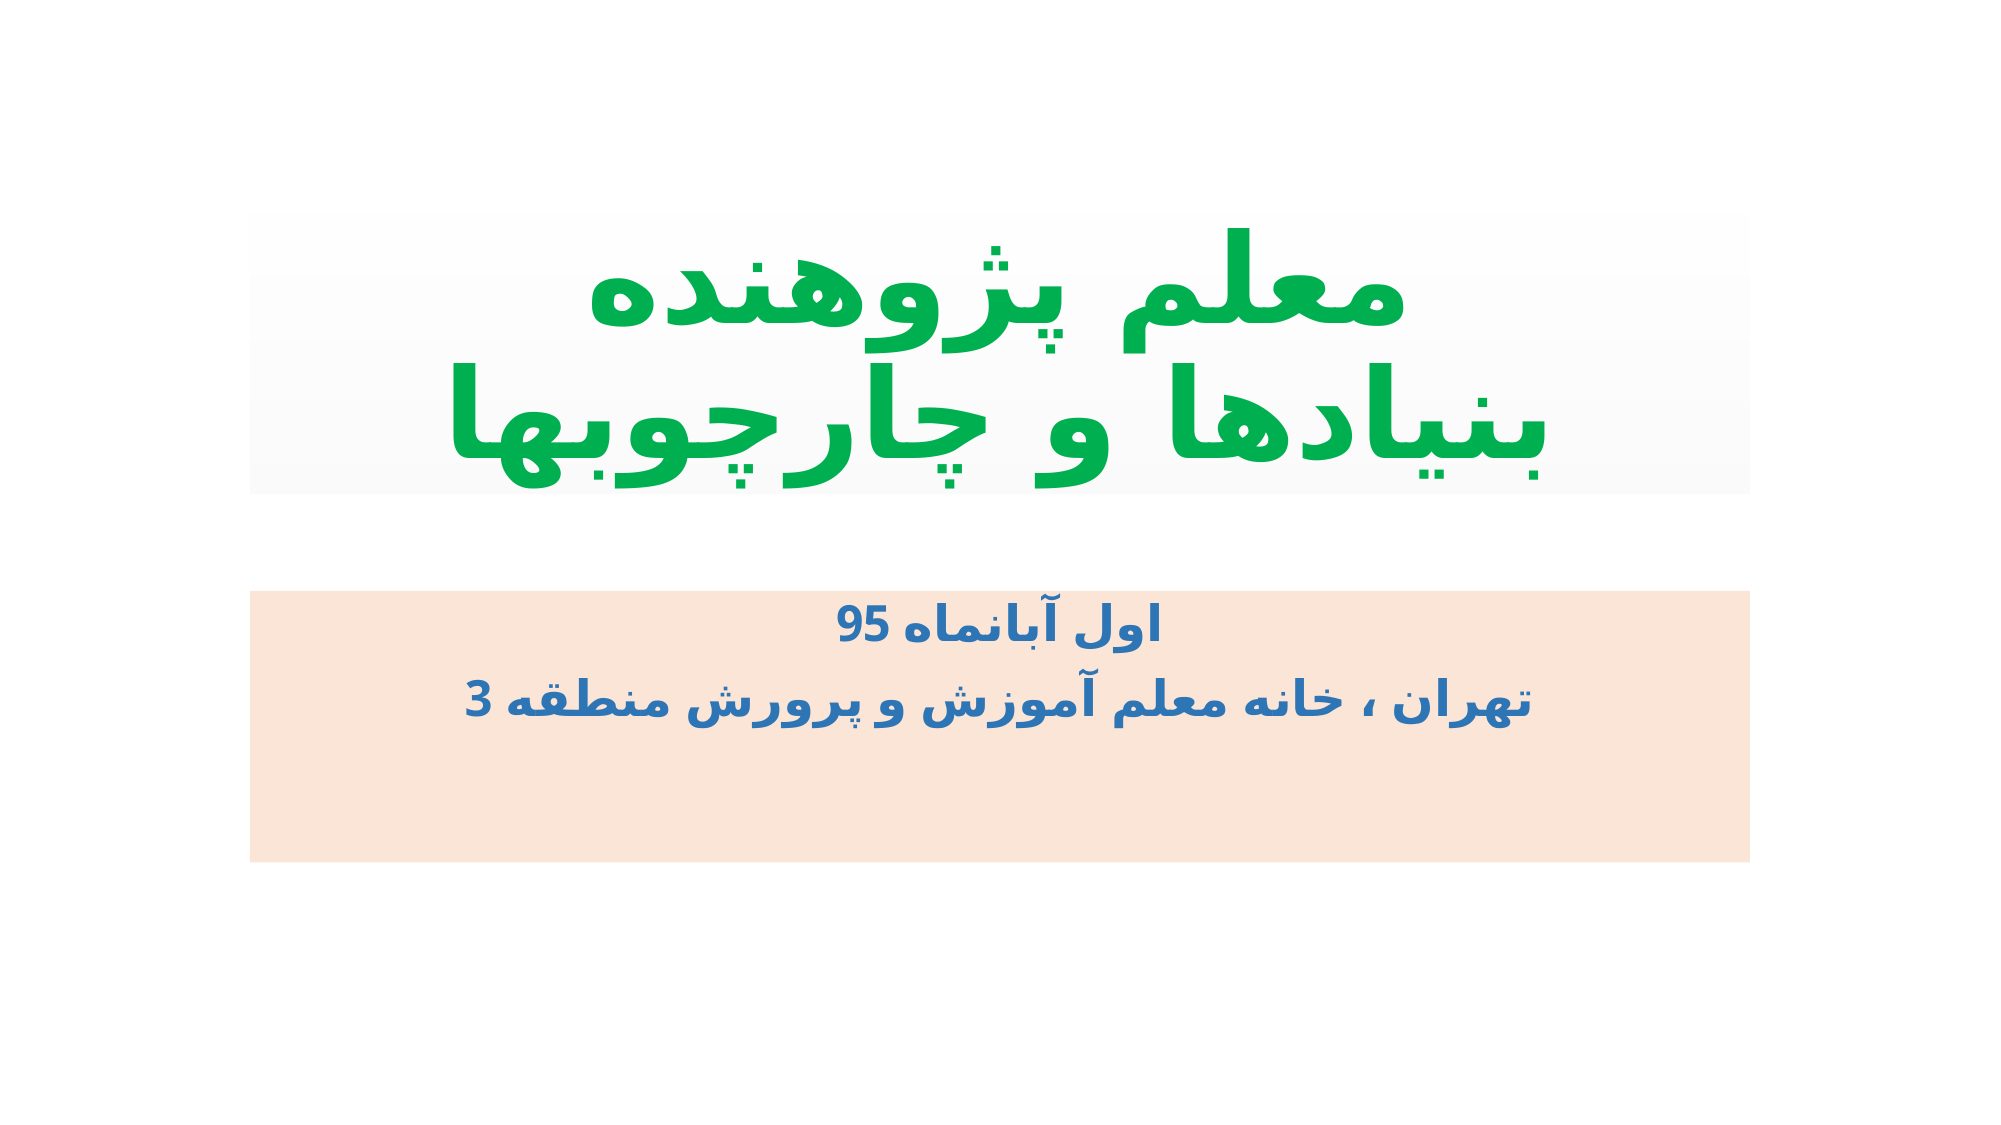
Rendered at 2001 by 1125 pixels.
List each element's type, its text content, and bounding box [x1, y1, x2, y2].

title معلم پژوهنده بنیادها و چارچوبها [249, 184, 1750, 494]
subtitle اول آبانماه 95 تهران ، خانه معلم آموزش و پرورش منطقه 3 [249, 590, 1750, 863]
